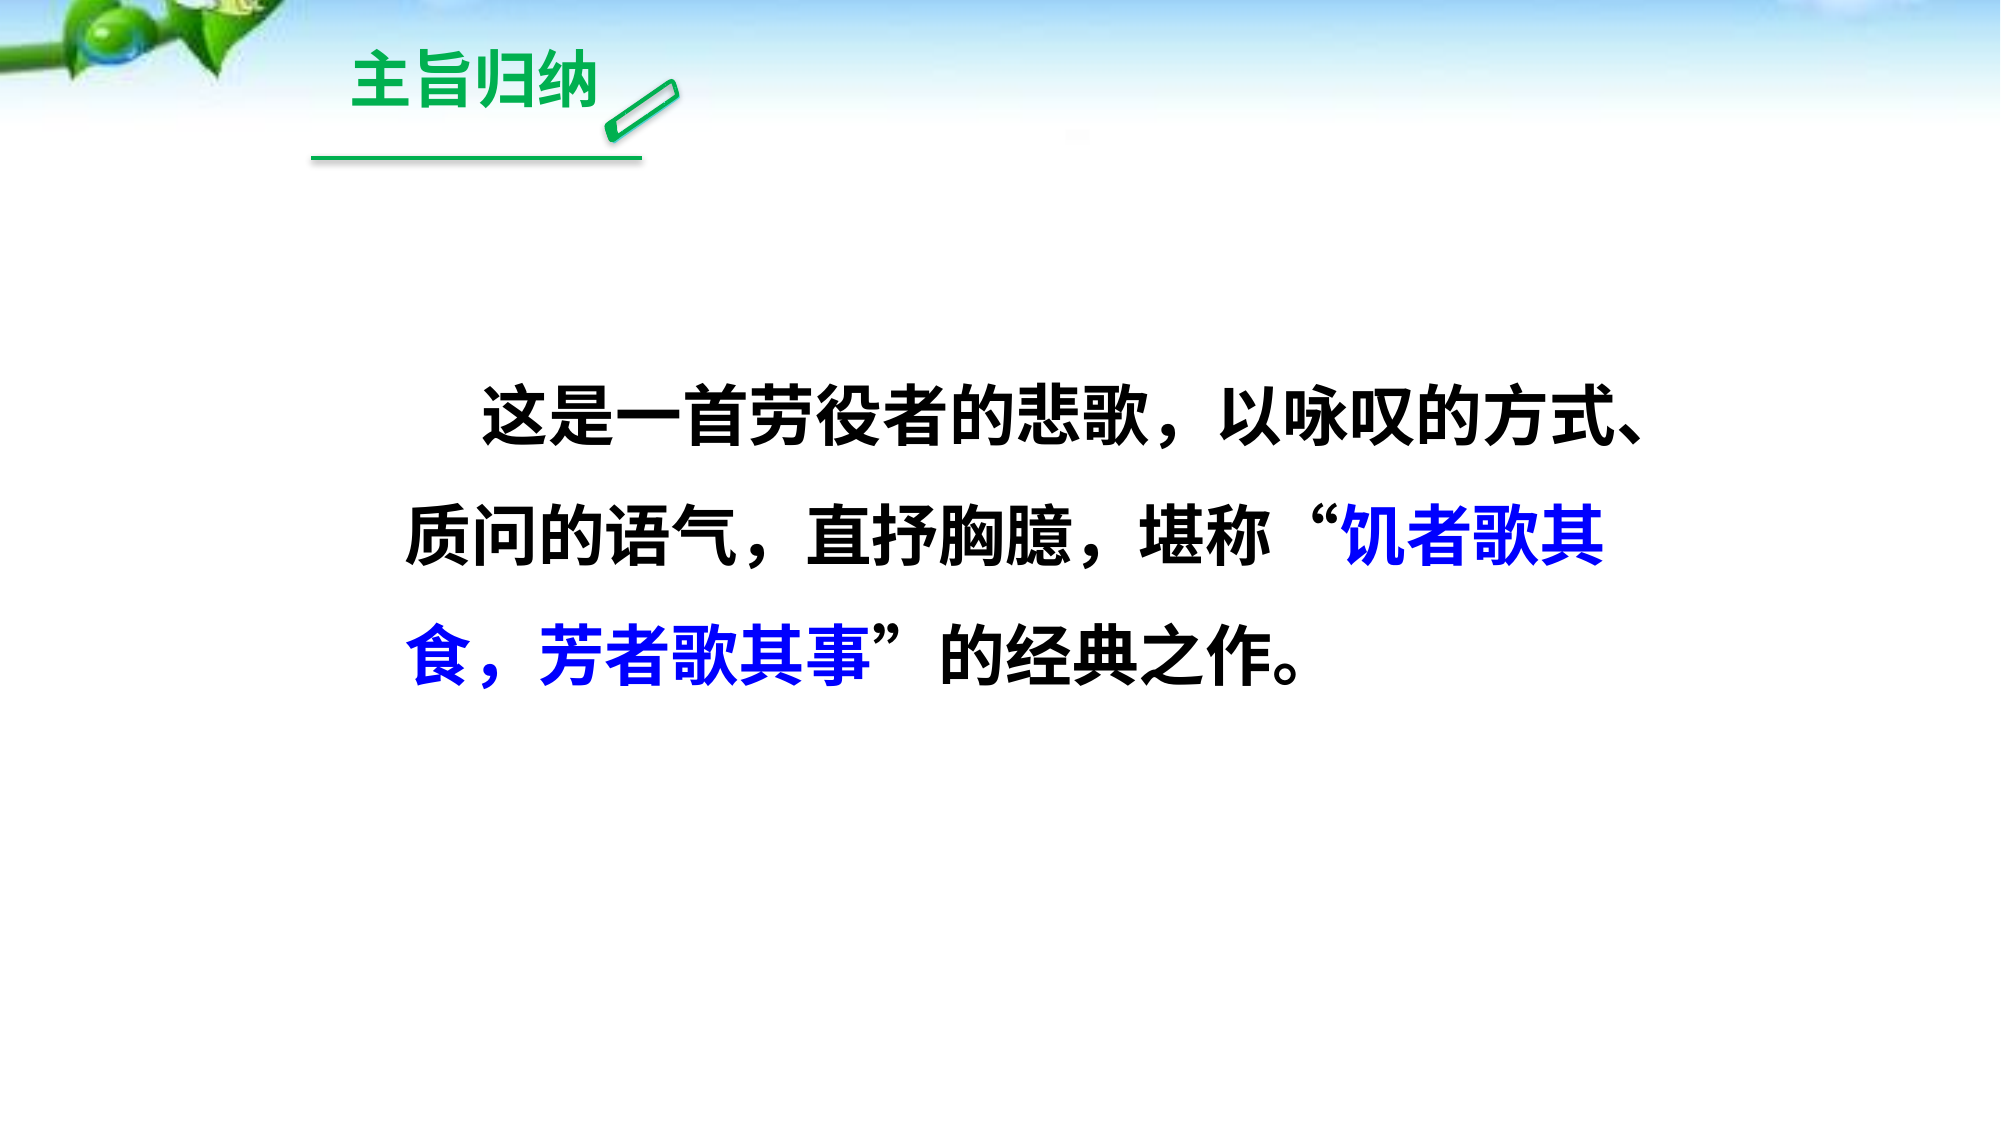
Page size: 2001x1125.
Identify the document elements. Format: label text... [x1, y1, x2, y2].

text_box 这是一首劳役者的悲歌，以咏叹的方式、质问的语气，直抒胸臆，堪称“饥者歌其食，芳者歌其事”的经典之作。 [390, 326, 1650, 701]
picture [0, 0, 2001, 1125]
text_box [310, 32, 681, 159]
